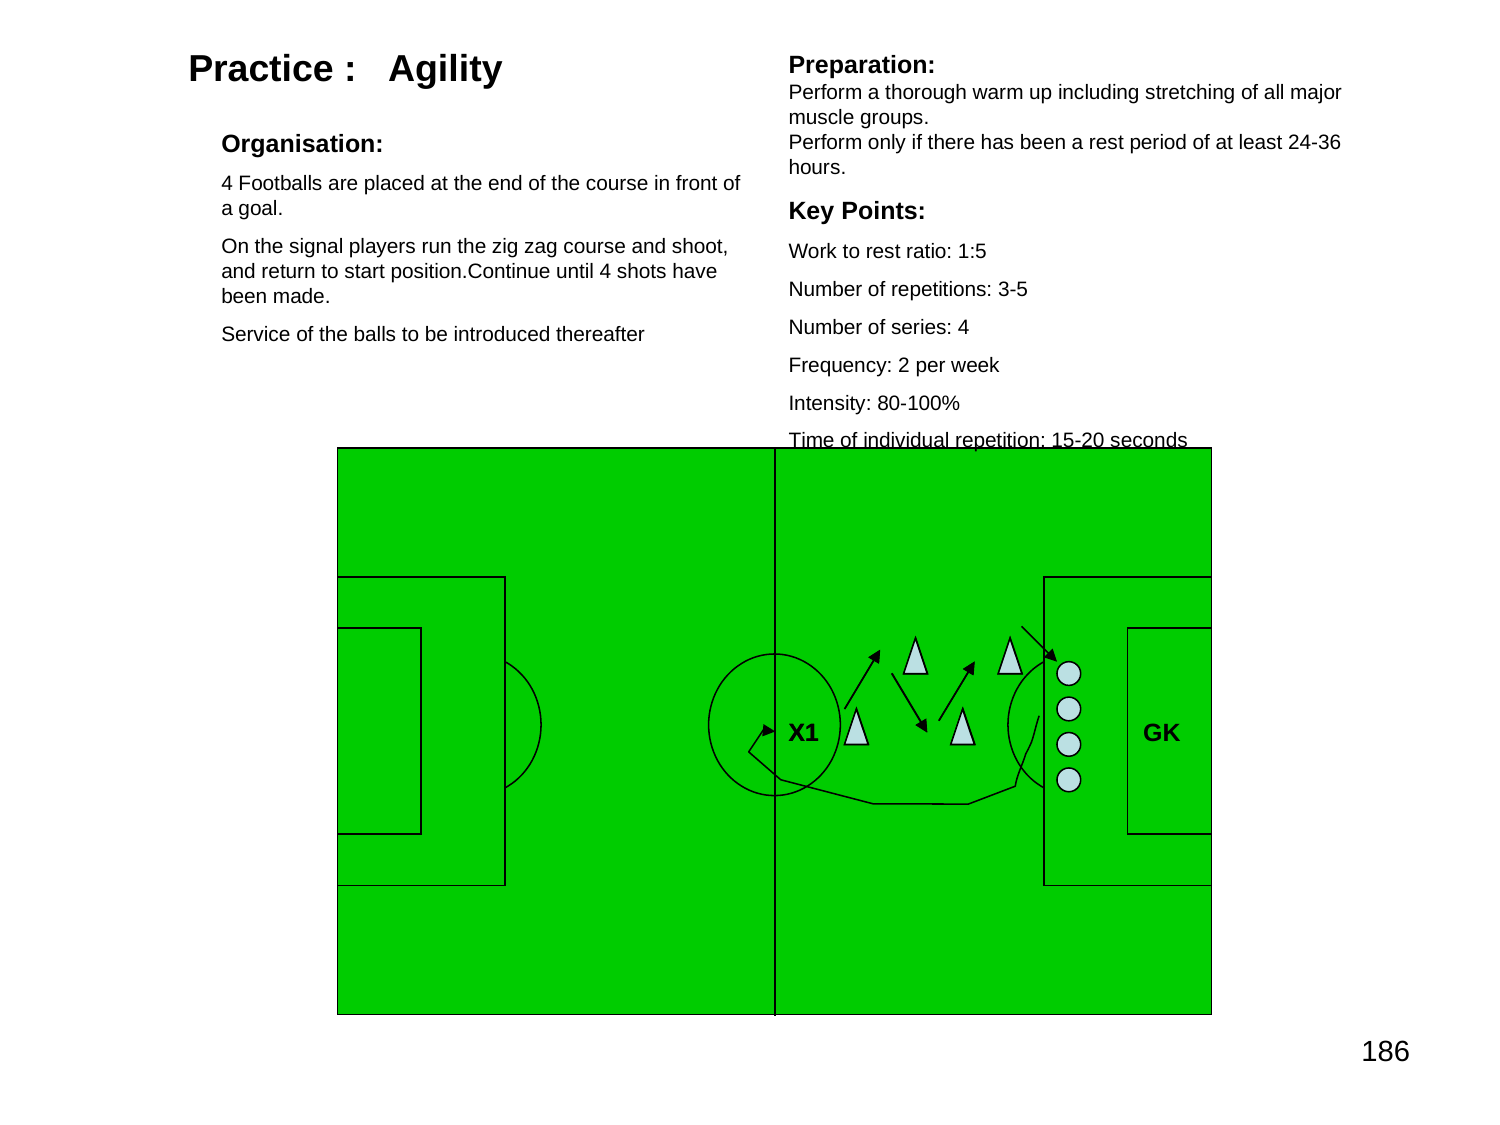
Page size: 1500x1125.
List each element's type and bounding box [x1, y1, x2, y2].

text_box [1074, 1024, 1425, 1103]
text_box [0, 36, 1388, 1017]
